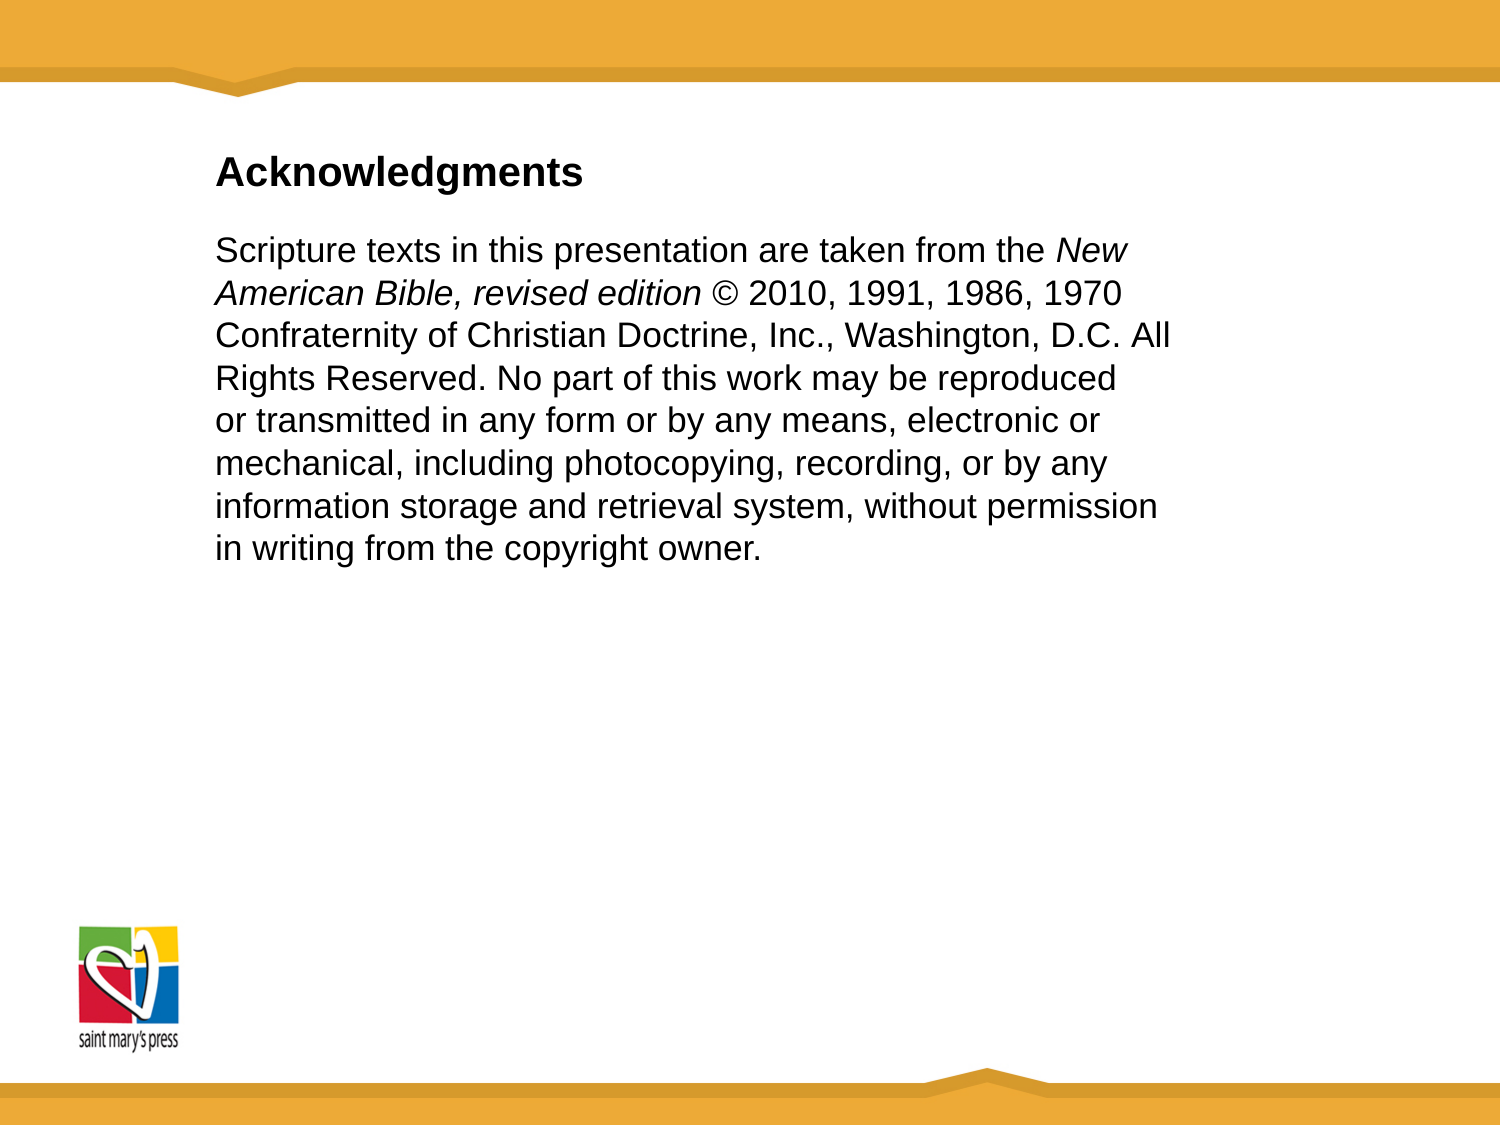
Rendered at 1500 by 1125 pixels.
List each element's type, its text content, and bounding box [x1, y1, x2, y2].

picture [0, 0, 1500, 1125]
list Acknowledgments Scripture texts in this presentation are taken from the New American Bible, revised edition © 2010, 1991, 1986, 1970 Confraternity of Christian Doctrine, Inc., Washington, D.C. All Rights Reserved. No part of this work may be reproduced or transmitted in any form or by any means, electronic or mechanical, including photocopying, recording, or by any information storage and retrieval system, without permission in writing from the copyright owner. [200, 137, 1263, 780]
